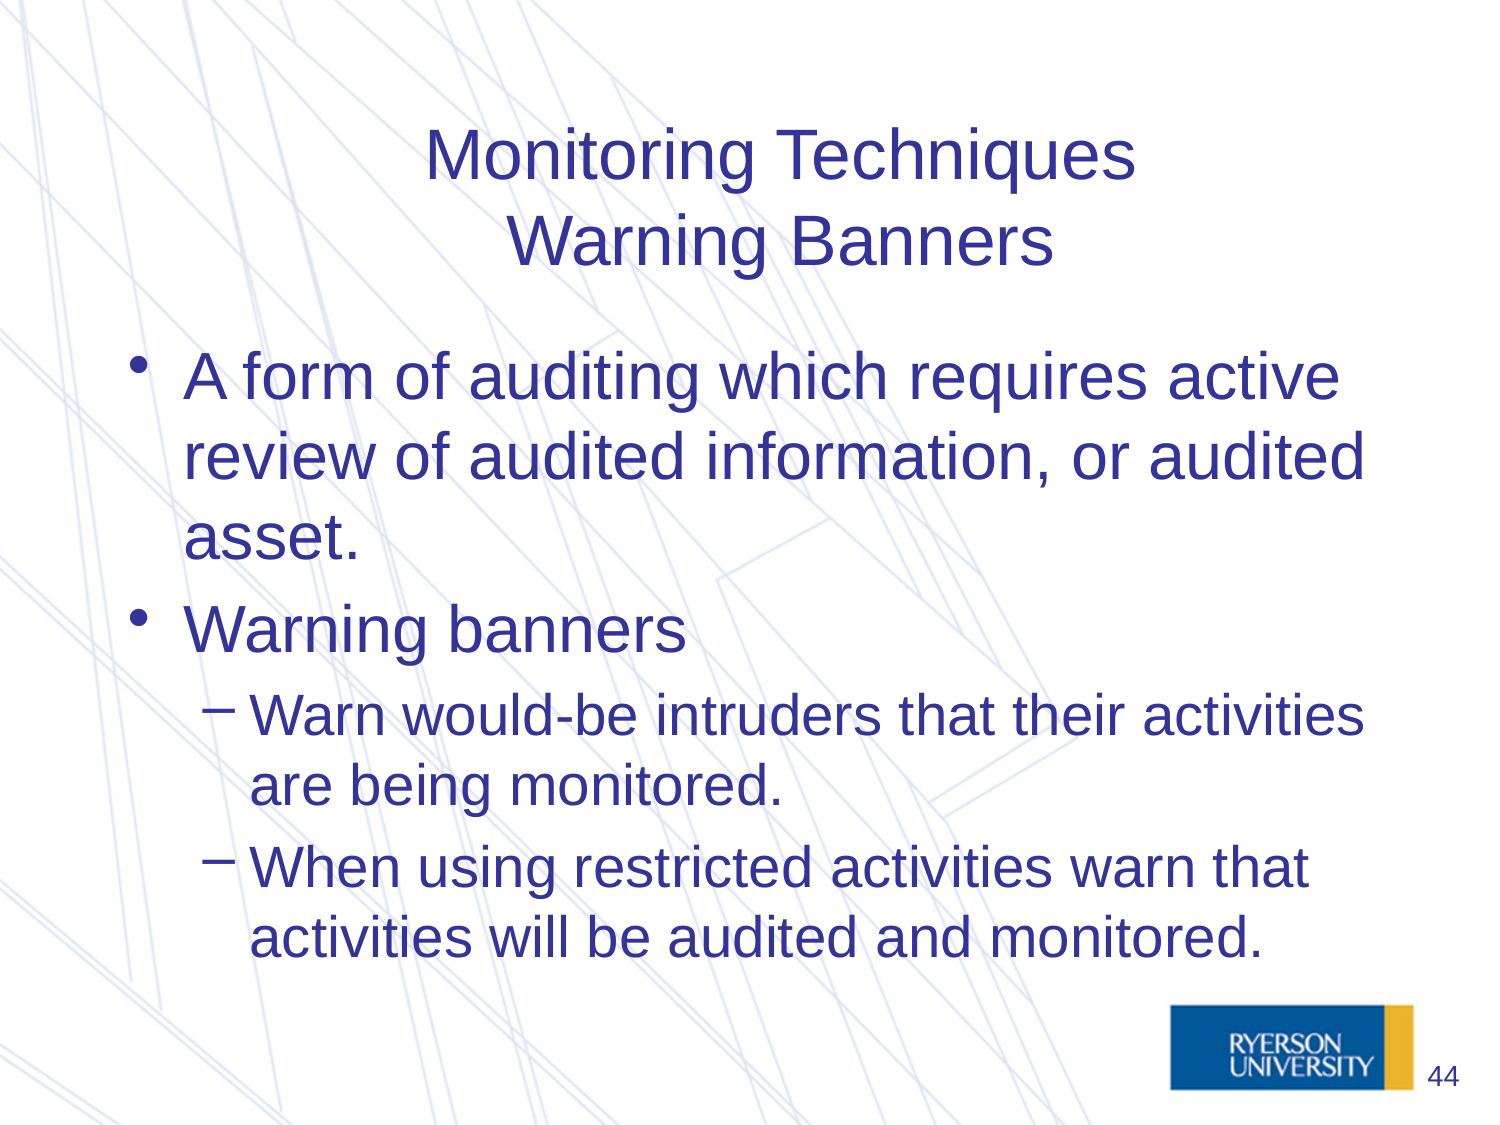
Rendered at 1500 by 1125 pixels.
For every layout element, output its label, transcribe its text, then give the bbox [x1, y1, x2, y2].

slide_number 44 [1399, 1049, 1476, 1113]
picture [0, 0, 1500, 1125]
list A form of auditing which requires active review of audited information, or audited asset. Warning banners Warn would-be intruders that their activities are being monitored. When using restricted activities warn that activities will be audited and monitored. [112, 324, 1451, 1001]
title Monitoring Techniques Warning Banners [112, 99, 1451, 288]
